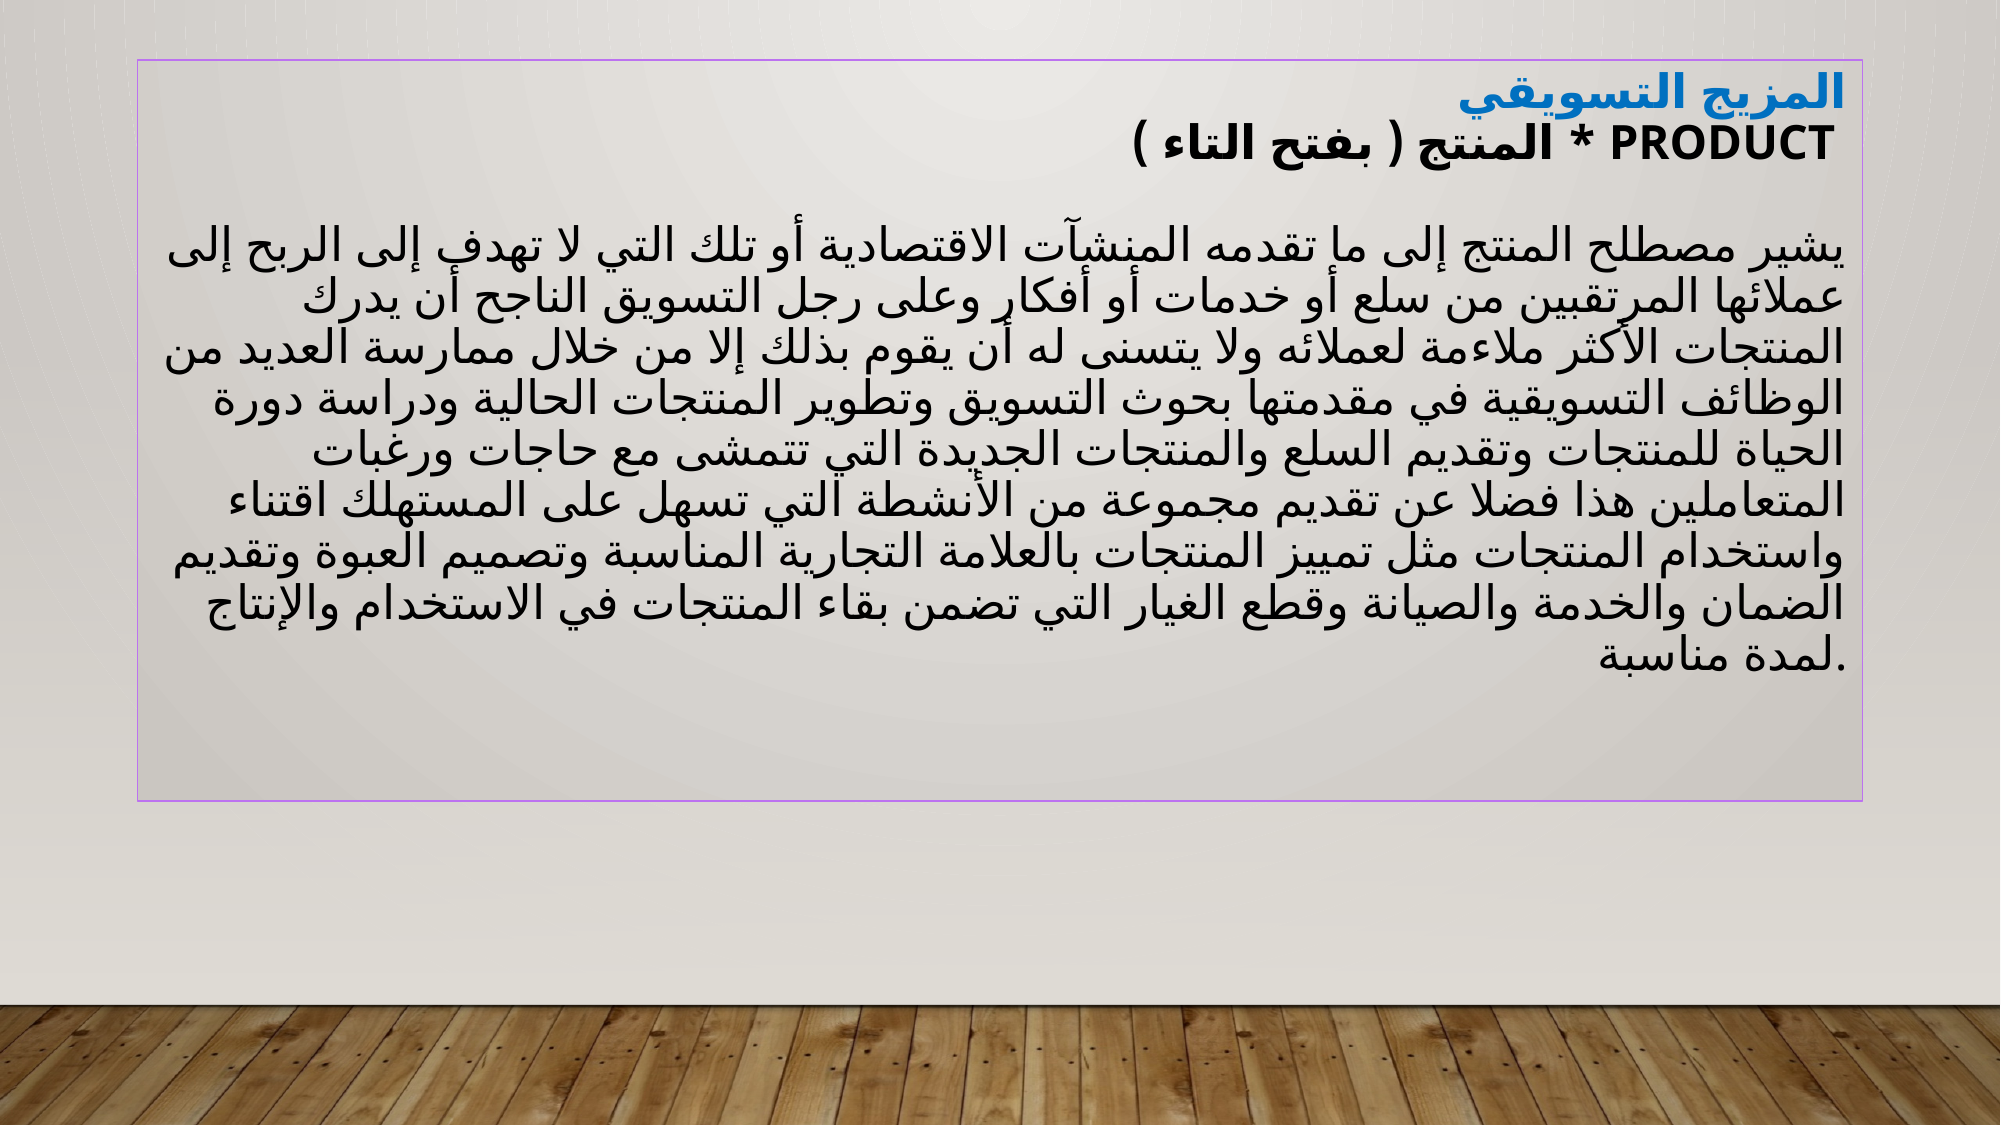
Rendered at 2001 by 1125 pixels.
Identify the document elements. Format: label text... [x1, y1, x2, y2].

picture [0, 1005, 2000, 1125]
title المزيج التسويقي * المنتج ( بفتح التاء ) product يشير مصطلح المنتج إلى ما تقدمه المنشآت الاقتصادية أو تلك التي لا تهدف إلى الربح إلى عملائها المرتقبين من سلع أو خدمات أو أفكار وعلى رجل التسويق الناجح أن يدرك المنتجات الأكثر ملاءمة لعملائه ولا يتسنى له أن يقوم بذلك إلا من خلال ممارسة العديد من الوظائف التسويقية في مقدمتها بحوث التسويق وتطوير المنتجات الحالية ودراسة دورة الحياة للمنتجات وتقديم السلع والمنتجات الجديدة التي تتمشى مع حاجات ورغبات المتعاملين هذا فضلا عن تقديم مجموعة من الأنشطة التي تسهل على المستهلك اقتناء واستخدام المنتجات مثل تمييز المنتجات بالعلامة التجارية المناسبة وتصميم العبوة وتقديم الضمان والخدمة والصيانة وقطع الغيار التي تضمن بقاء المنتجات في الاستخدام والإنتاج لمدة مناسبة. [137, 59, 1863, 802]
